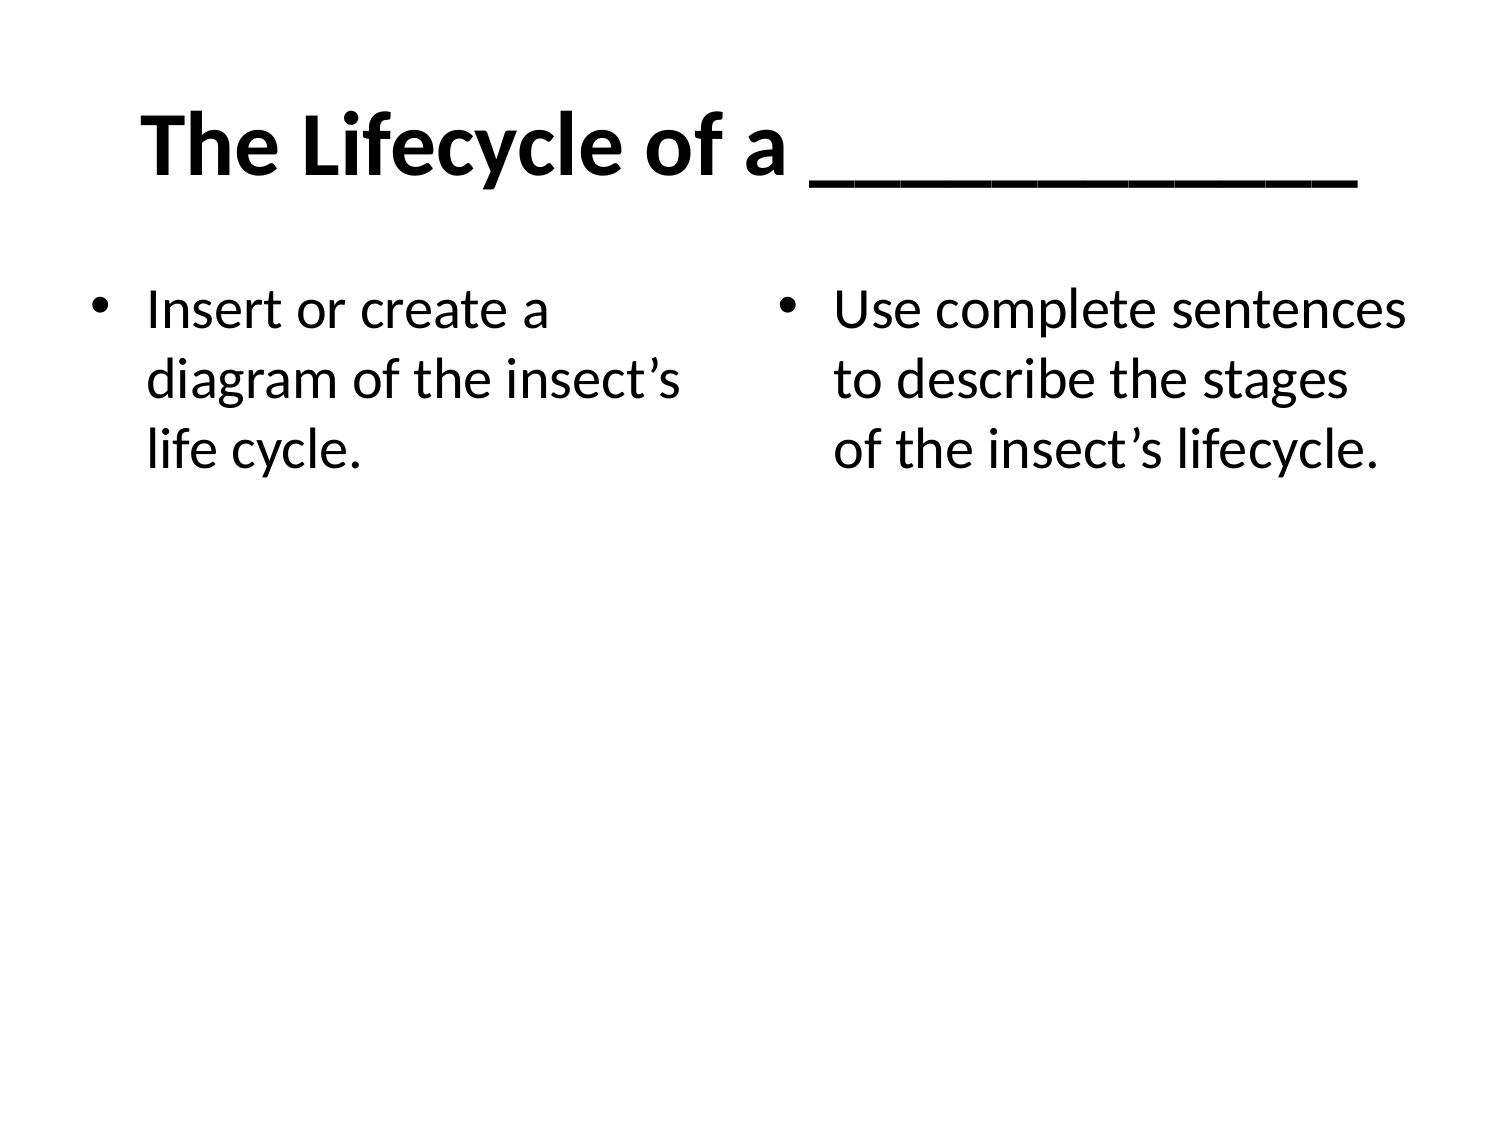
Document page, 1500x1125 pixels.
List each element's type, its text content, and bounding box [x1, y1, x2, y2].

title The Lifecycle of a ____________ [75, 45, 1425, 233]
list Insert or create a diagram of the insect’s life cycle. [75, 262, 738, 1005]
list Use complete sentences to describe the stages of the insect’s lifecycle. [762, 262, 1425, 1005]
